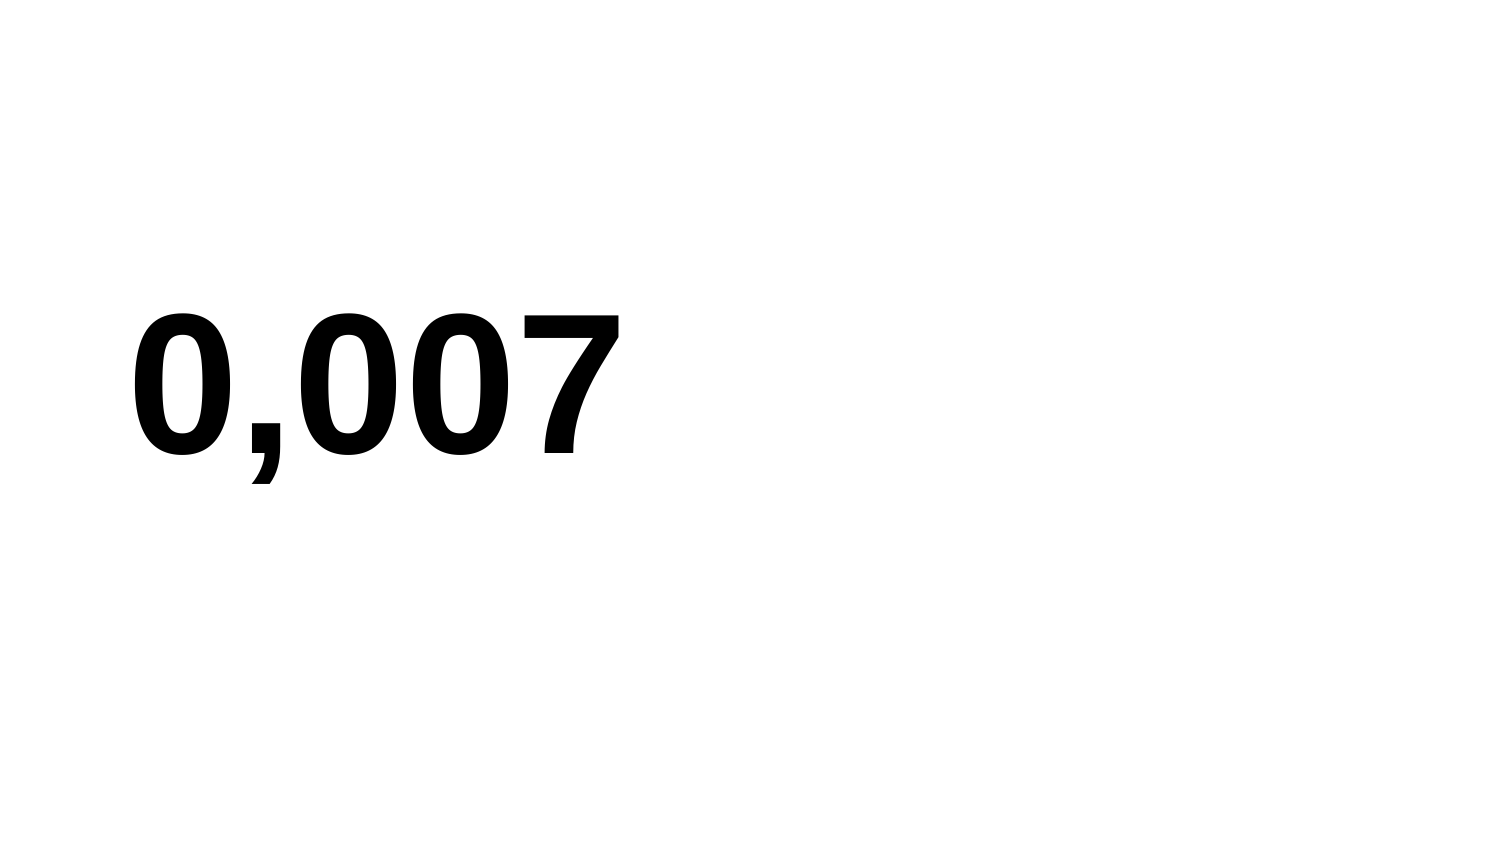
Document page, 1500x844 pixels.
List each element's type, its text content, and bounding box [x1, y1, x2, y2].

text_box 0,007 [112, 235, 1388, 509]
